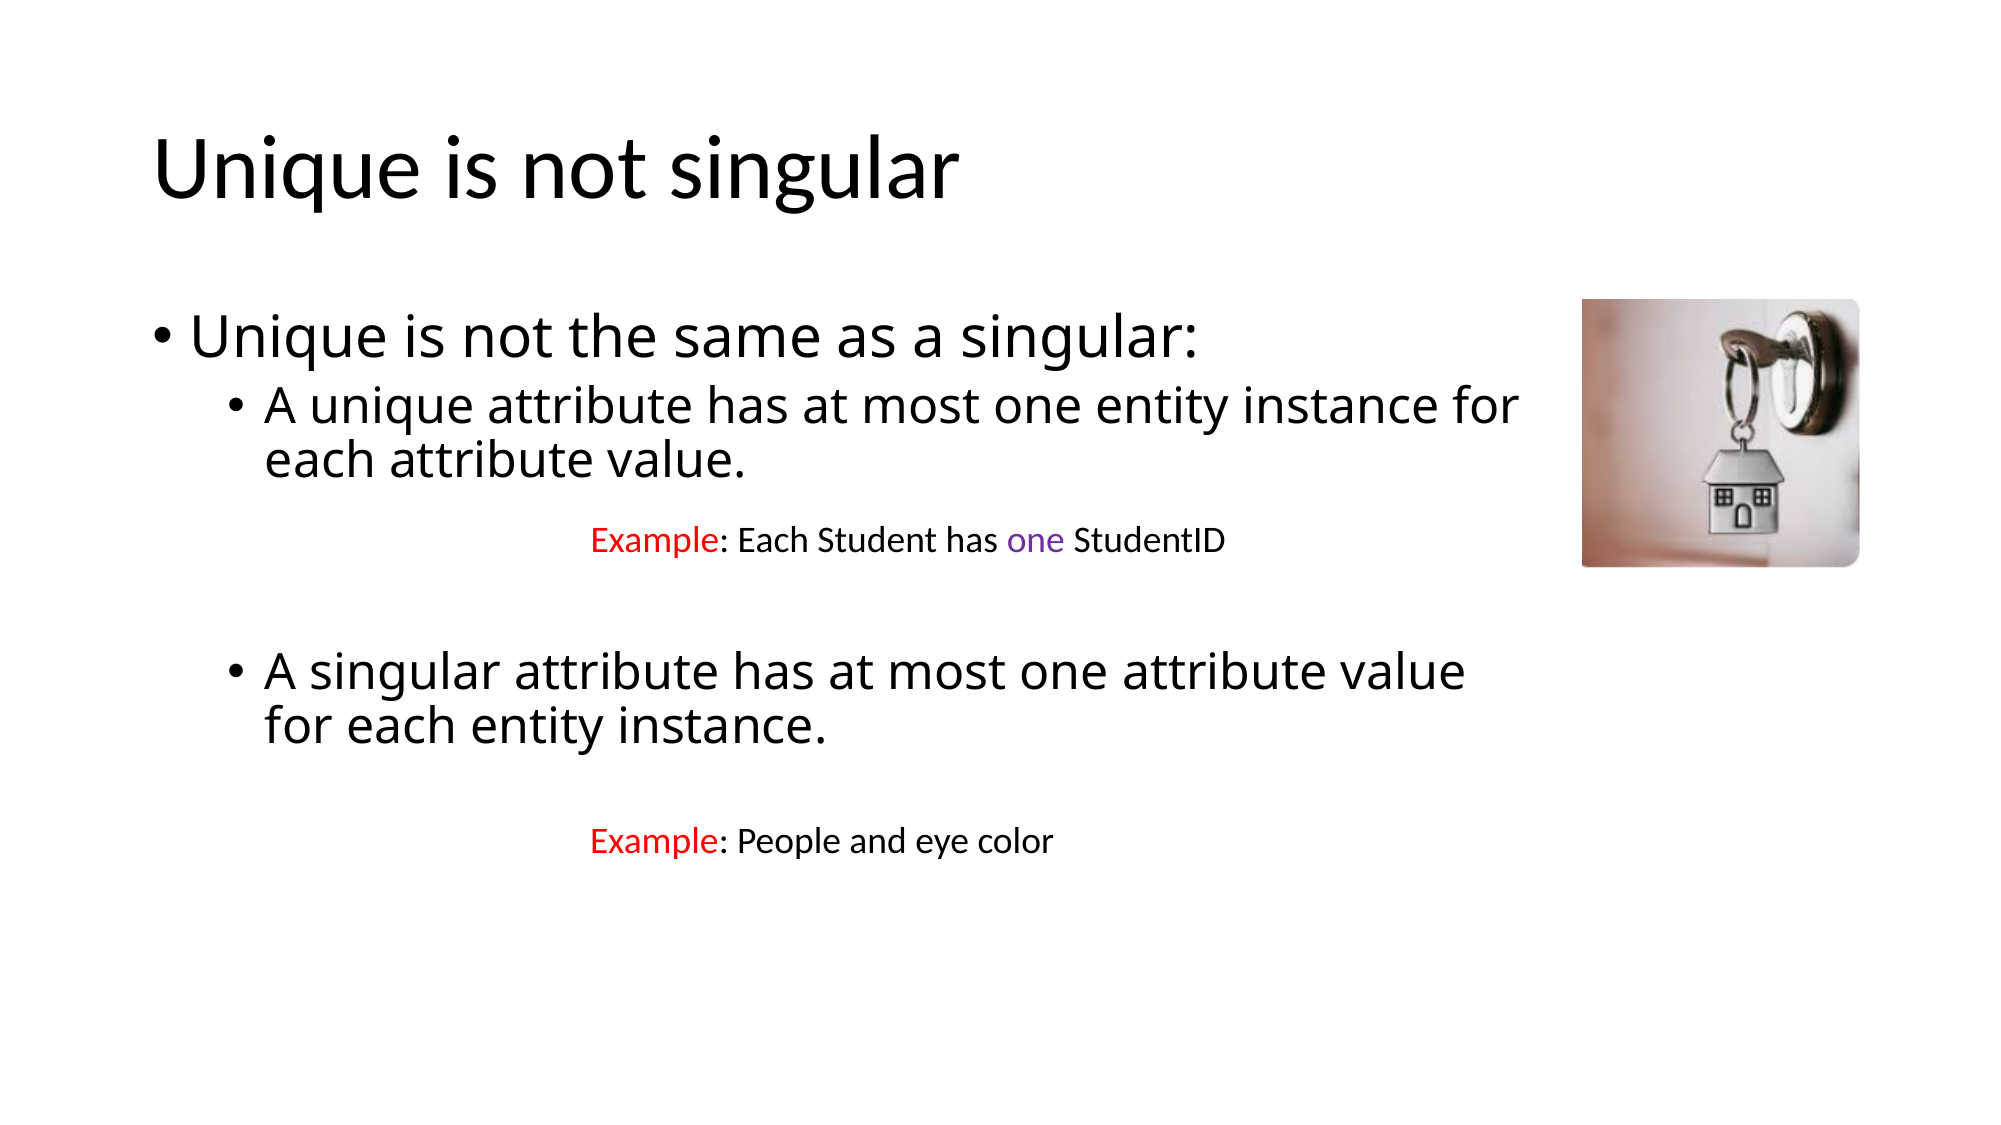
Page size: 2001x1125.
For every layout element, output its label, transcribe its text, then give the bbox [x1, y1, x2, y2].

list Unique is not the same as a singular: A unique attribute has at most one entity instance for each attribute value. A singular attribute has at most one attribute value for each entity instance. [137, 299, 1551, 1014]
text_box Example: Each Student has one StudentID [576, 507, 1241, 568]
title Unique is not singular [137, 59, 1863, 278]
picture [1582, 299, 1863, 569]
text_box Example: People and eye color [575, 808, 1070, 869]
